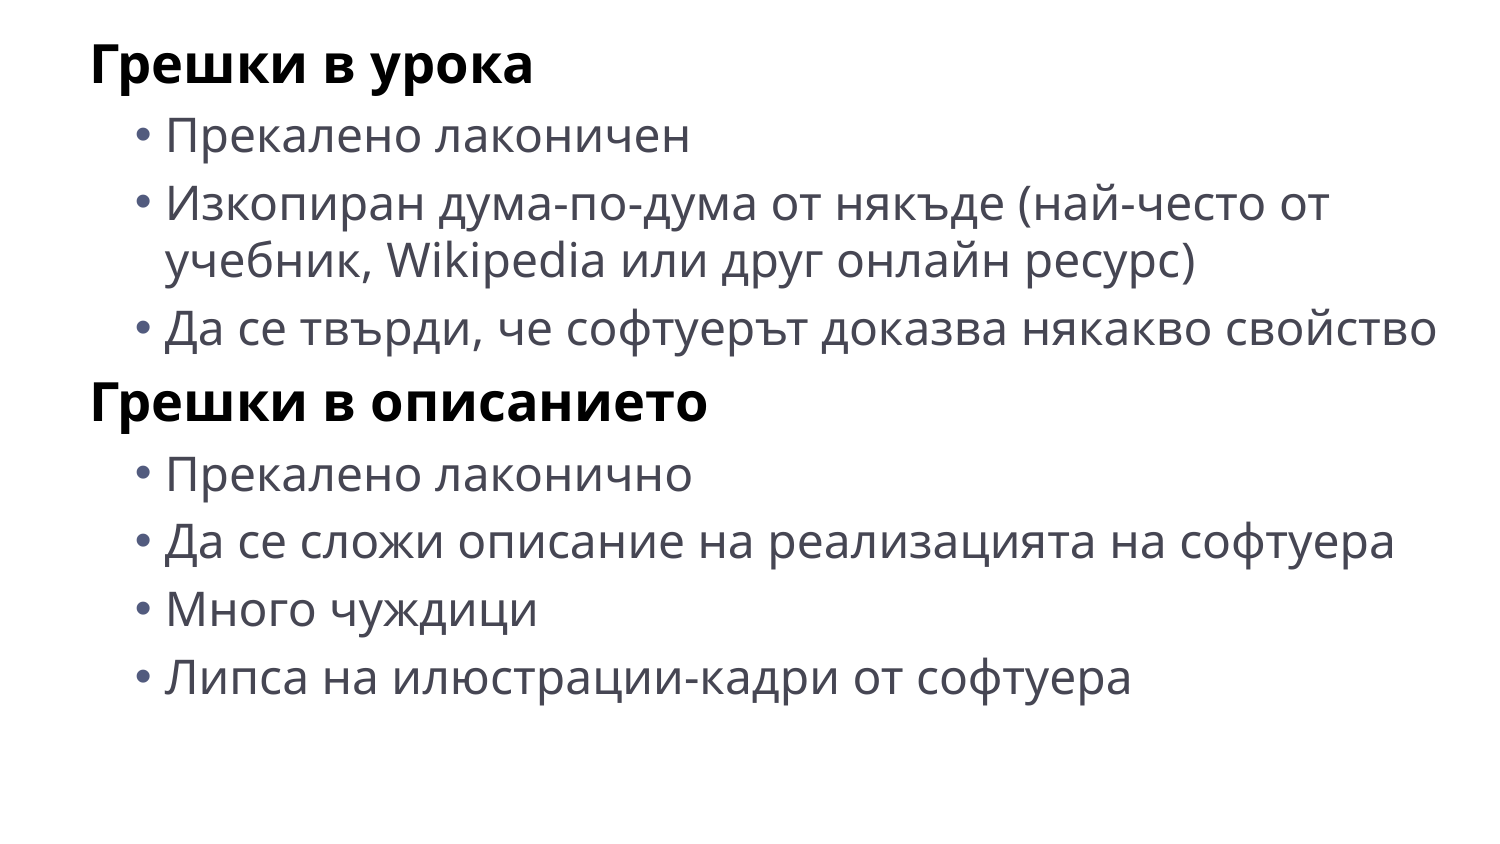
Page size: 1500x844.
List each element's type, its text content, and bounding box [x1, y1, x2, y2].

list Грешки в урока Прекалено лаконичен Изкопиран дума-по-дума от някъде (най-често от учебник, Wikipedia или друг онлайн ресурс) Да се твърди, че софтуерът доказва някакво свойство Грешки в описанието Прекалено лаконично Да се сложи описание на реализацията на софтуера Много чуждици Липса на илюстрации-кадри от софтуера [75, 21, 1475, 835]
